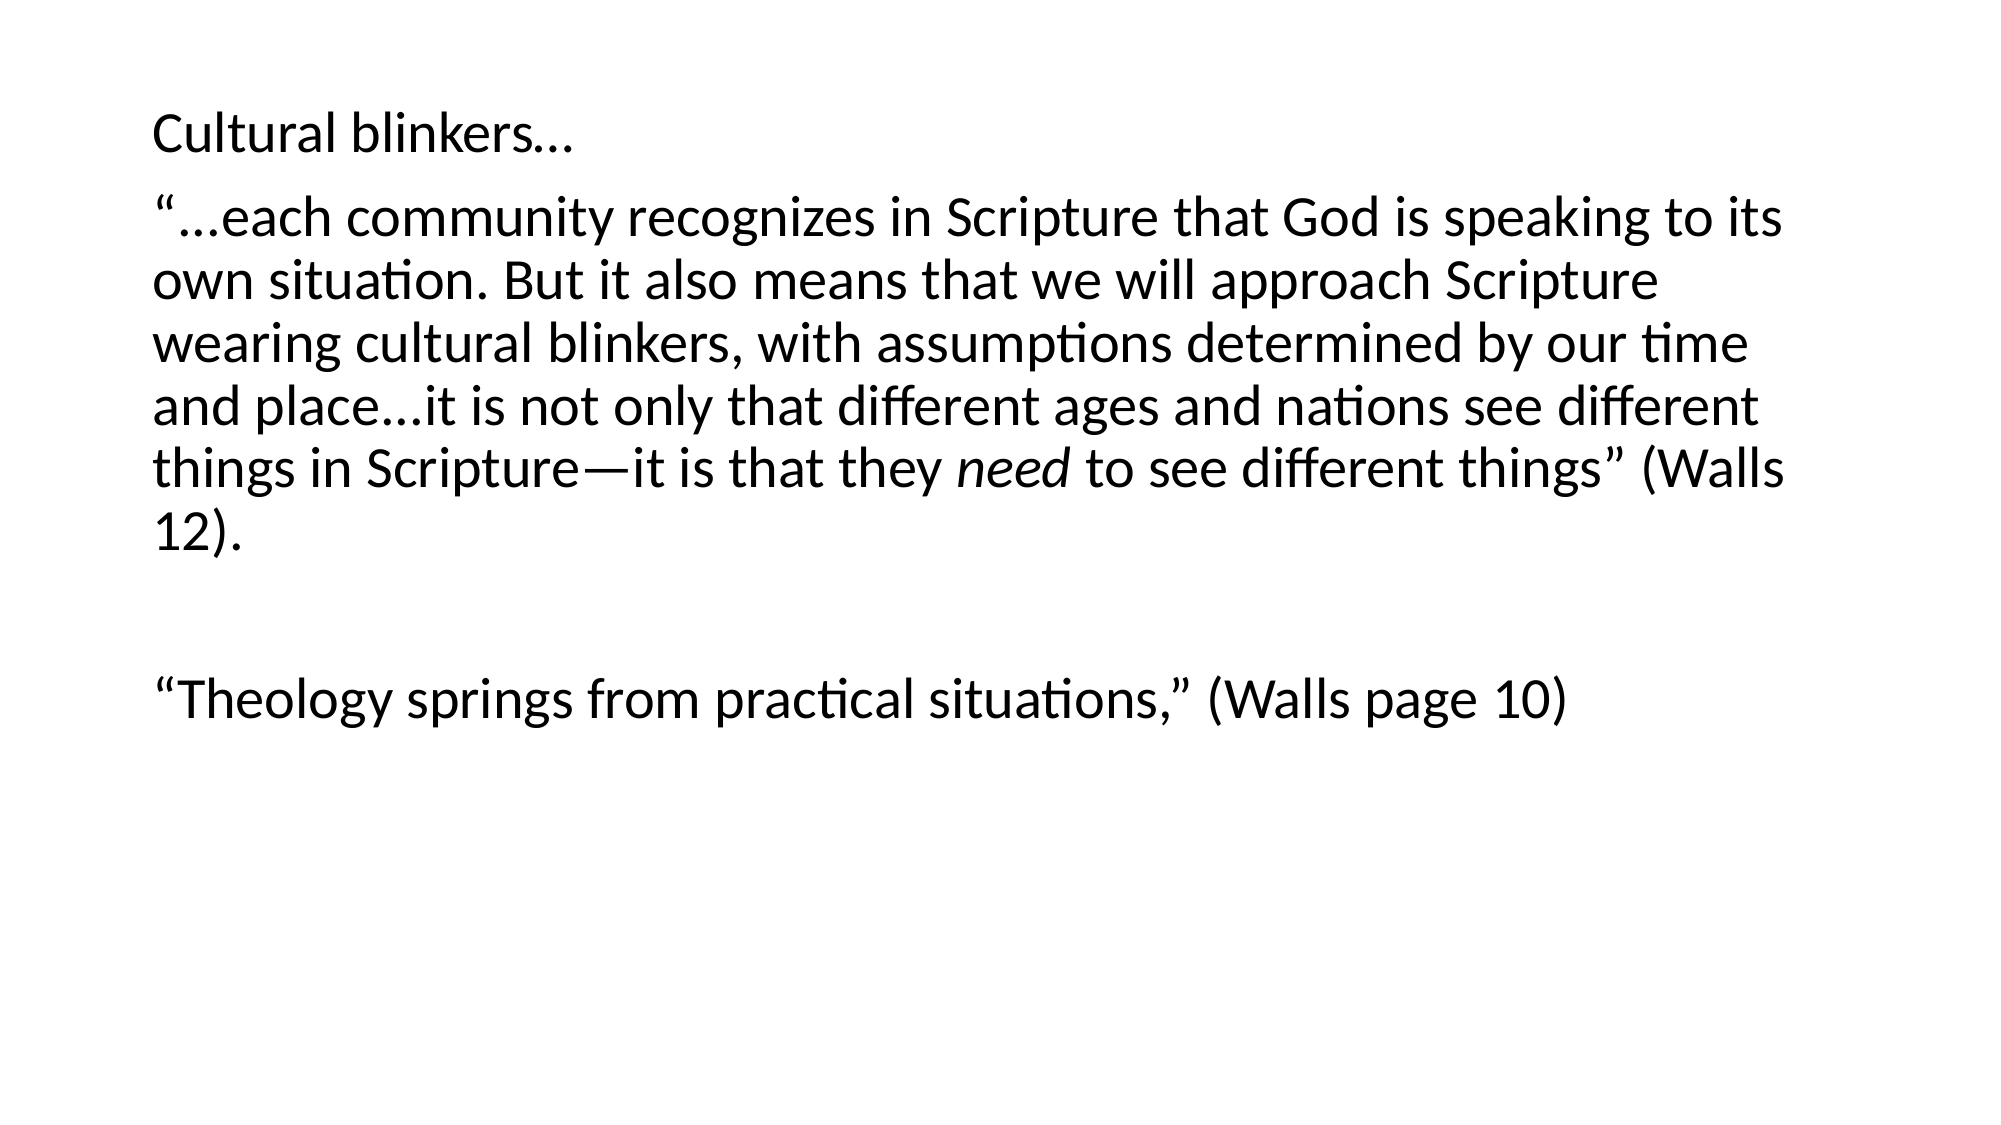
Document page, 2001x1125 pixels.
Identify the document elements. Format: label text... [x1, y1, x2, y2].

list Cultural blinkers… “...each community recognizes in Scripture that God is speaking to its own situation. But it also means that we will approach Scripture wearing cultural blinkers, with assumptions determined by our time and place...it is not only that different ages and nations see different things in Scripture—it is that they need to see different things” (Walls 12). “Theology springs from practical situations,” (Walls page 10) [137, 95, 1863, 1014]
